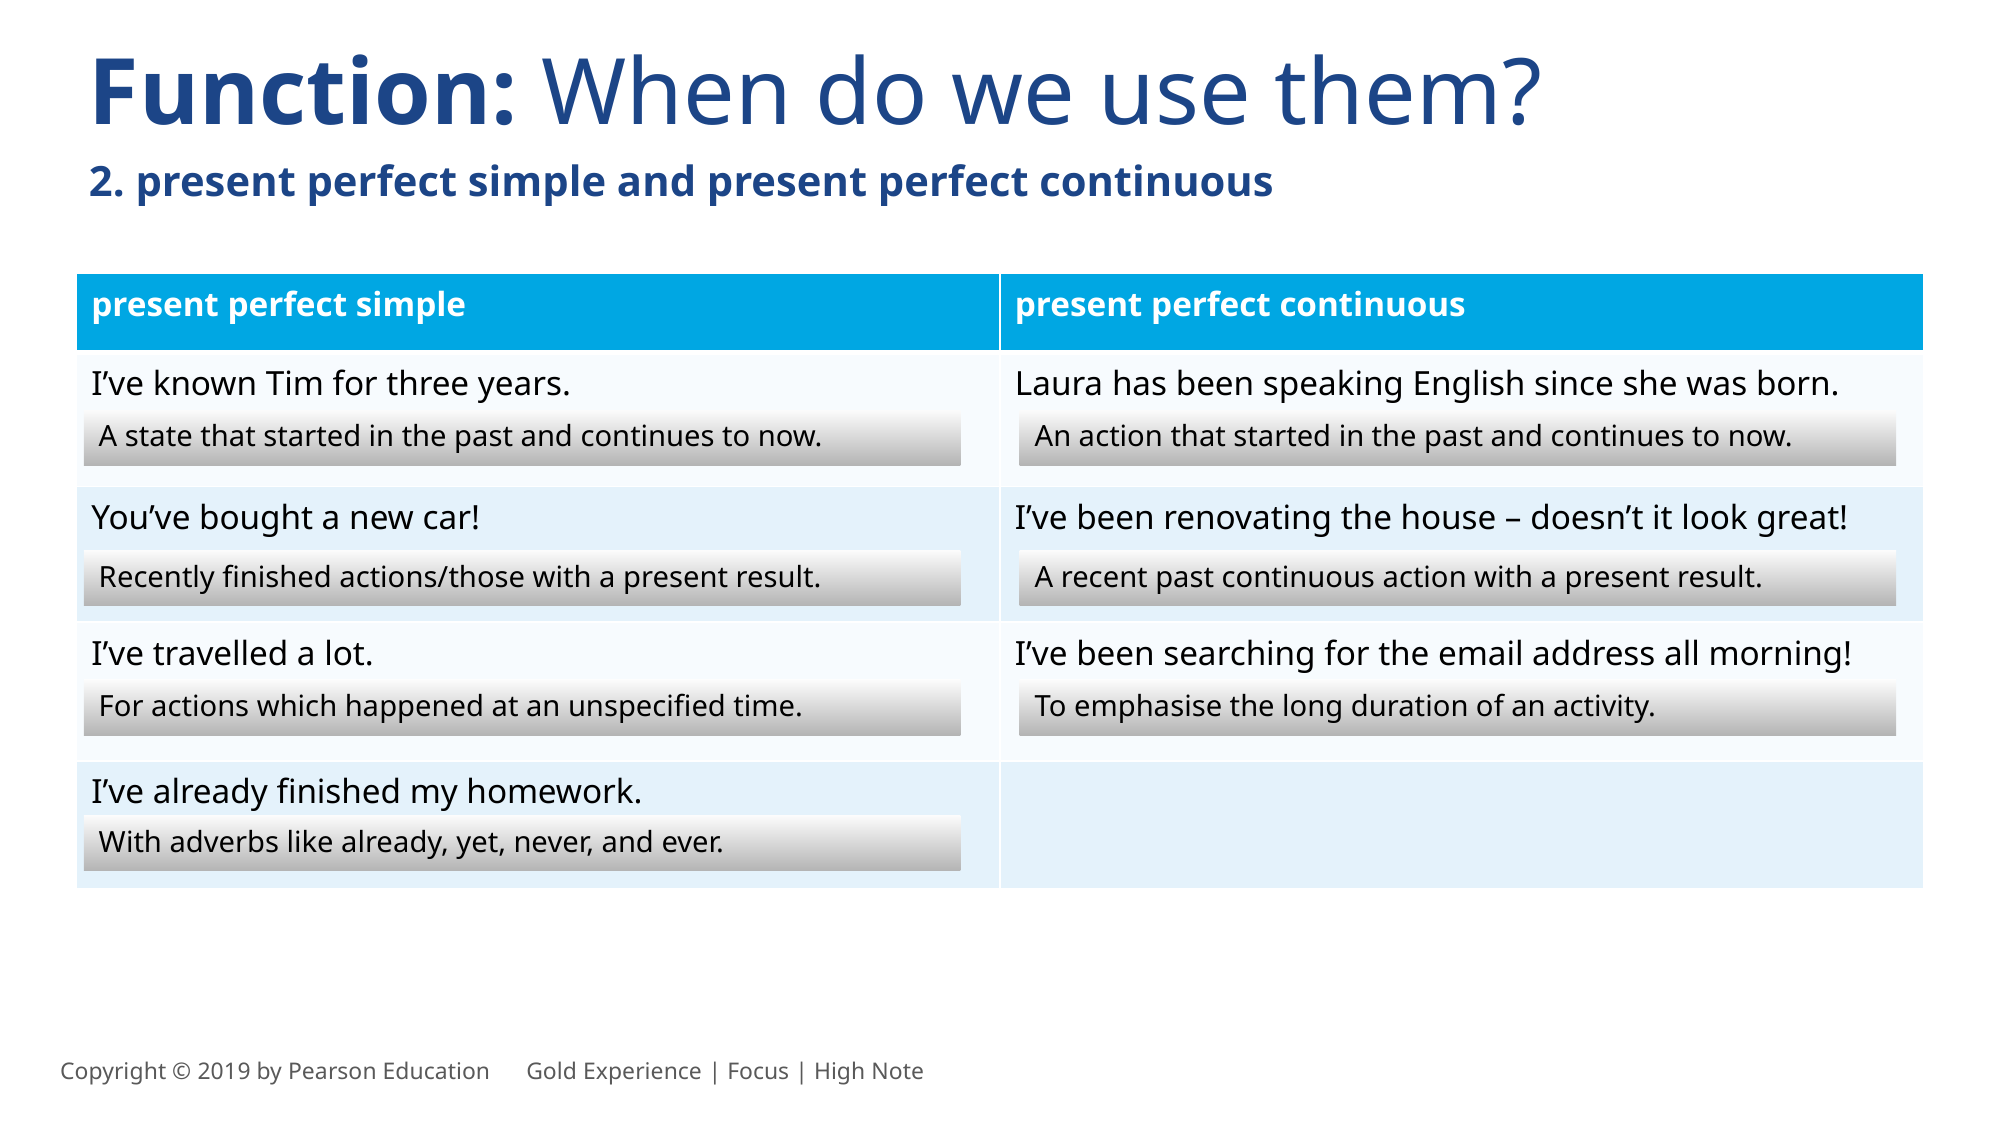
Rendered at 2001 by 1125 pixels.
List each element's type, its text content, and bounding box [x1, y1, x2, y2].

table_cell I’ve already finished my homework. [77, 762, 999, 888]
table_cell I’ve travelled a lot. [77, 623, 999, 760]
text_box For actions which happened at an unspecified time. [83, 679, 961, 736]
table_header present perfect continuous [1001, 274, 1923, 350]
table_cell [1001, 762, 1923, 888]
text_box To emphasise the long duration of an activity. [1019, 679, 1897, 736]
text_box An action that started in the past and continues to now. [1019, 410, 1897, 466]
table_cell You’ve bought a new car! [77, 487, 999, 621]
table_header present perfect simple [77, 274, 999, 350]
table_cell Laura has been speaking English since she was born. [1001, 355, 1923, 486]
table_cell I’ve been searching for the email address all morning! [1001, 623, 1923, 760]
table_cell I’ve been renovating the house – doesn’t it look great! [1001, 487, 1923, 621]
text_box Recently finished actions/those with a present result. [83, 550, 961, 606]
text_box A recent past continuous action with a present result. [1019, 550, 1897, 606]
table_cell I’ve known Tim for three years. [77, 355, 999, 486]
title Function: When do we use them? [73, 37, 1863, 253]
text_box With adverbs like already, yet, never, and ever. [83, 815, 961, 871]
footer Copyright © 2019 by Pearson Education Gold Experience | Focus | High Note [45, 1040, 1084, 1101]
list 2. present perfect simple and present perfect continuous [73, 152, 1590, 274]
text_box A state that started in the past and continues to now. [83, 410, 961, 466]
